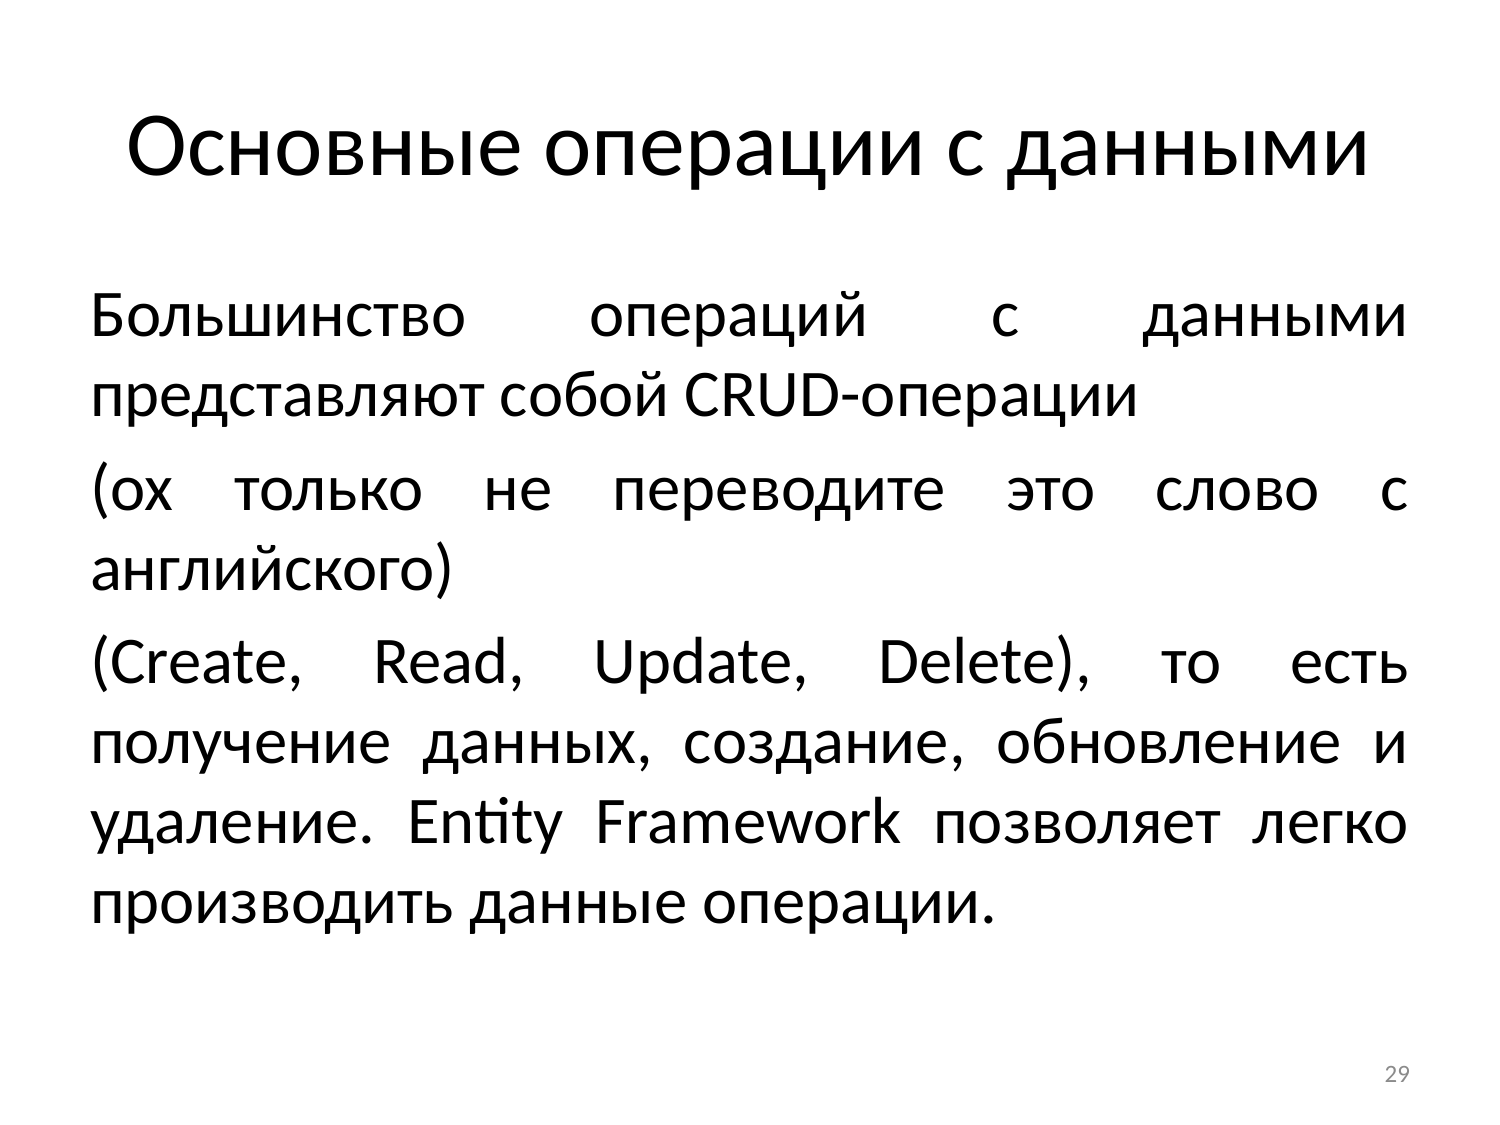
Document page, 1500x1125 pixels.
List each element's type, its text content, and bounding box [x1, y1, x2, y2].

list Большинство операций с данными представляют собой CRUD-операции (ох только не переводите это слово с английского) (Create, Read, Update, Delete), то есть получение данных, создание, обновление и удаление. Entity Framework позволяет легко производить данные операции. [75, 262, 1425, 1005]
slide_number 29 [1074, 1042, 1425, 1103]
title Основные операции с данными [75, 45, 1425, 233]
